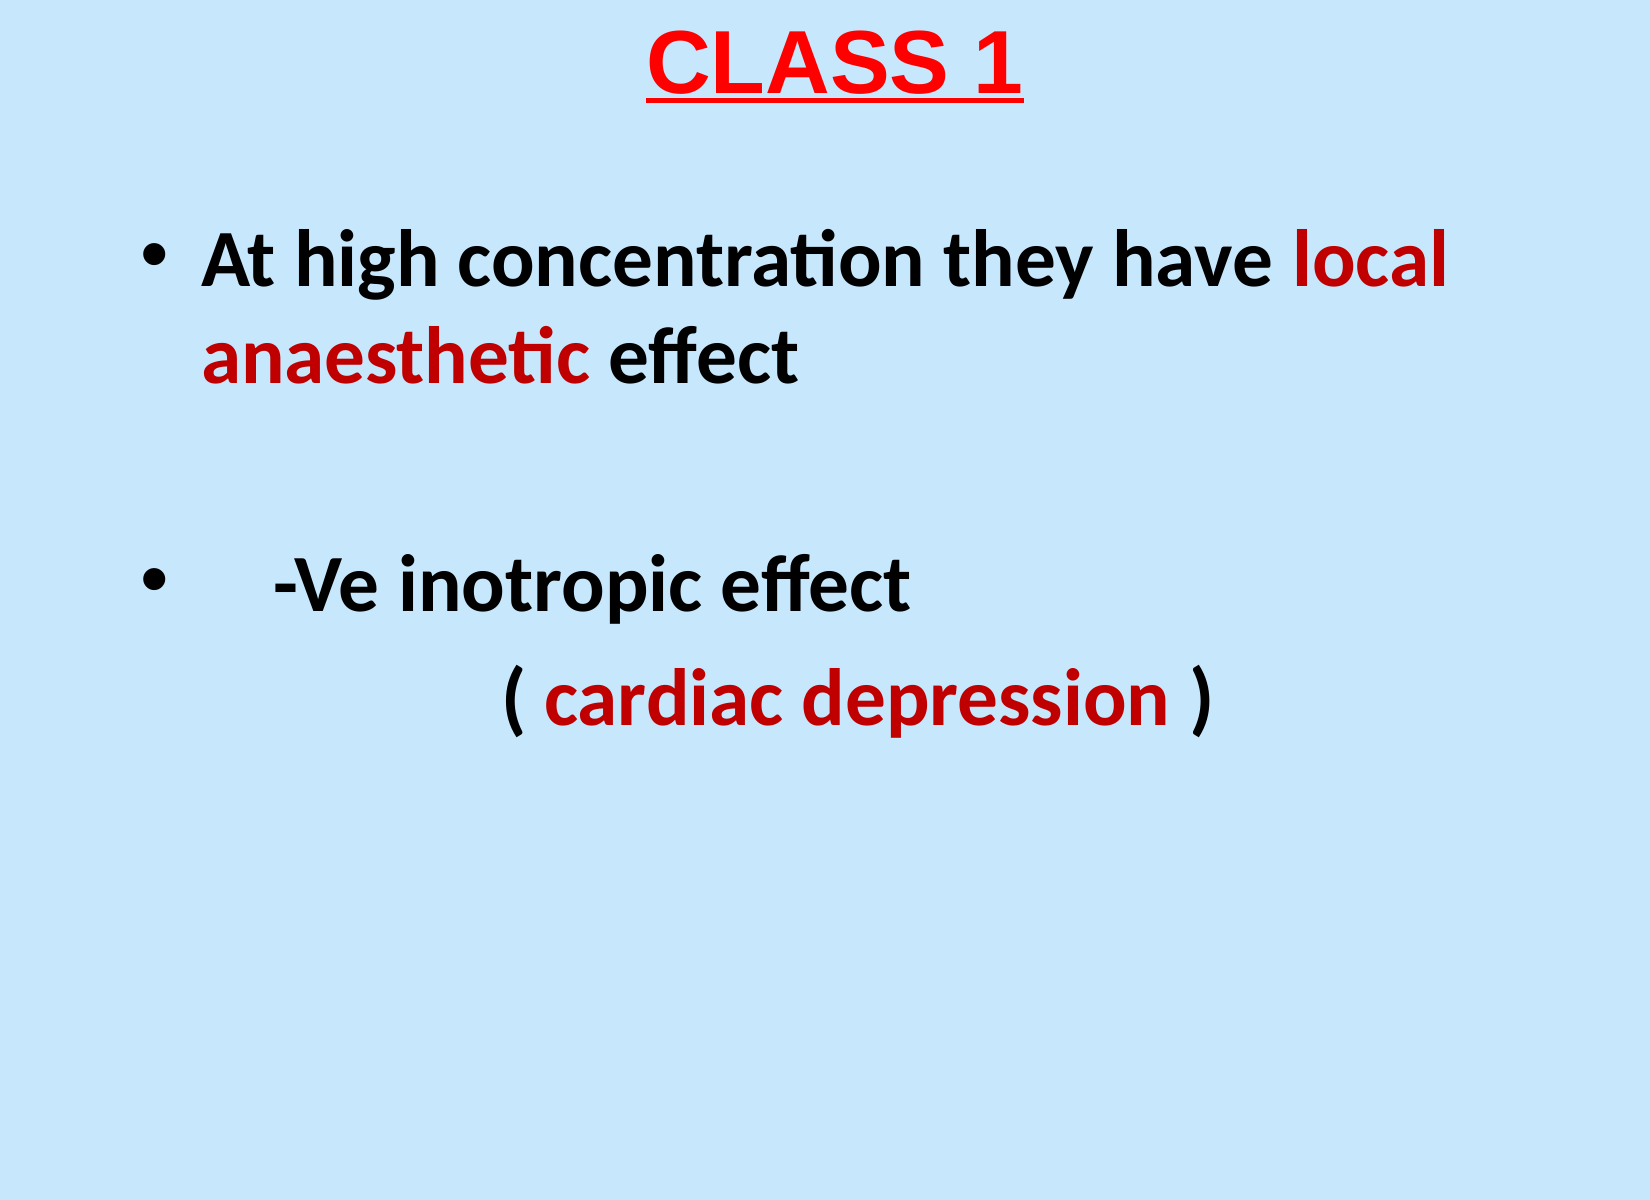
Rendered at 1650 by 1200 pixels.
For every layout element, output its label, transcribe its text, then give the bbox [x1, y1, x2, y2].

list At high concentration they have local anaesthetic effect -Ve inotropic effect ( cardiac depression ) [123, 196, 1527, 1067]
title CLASS 1 [123, 0, 1527, 196]
